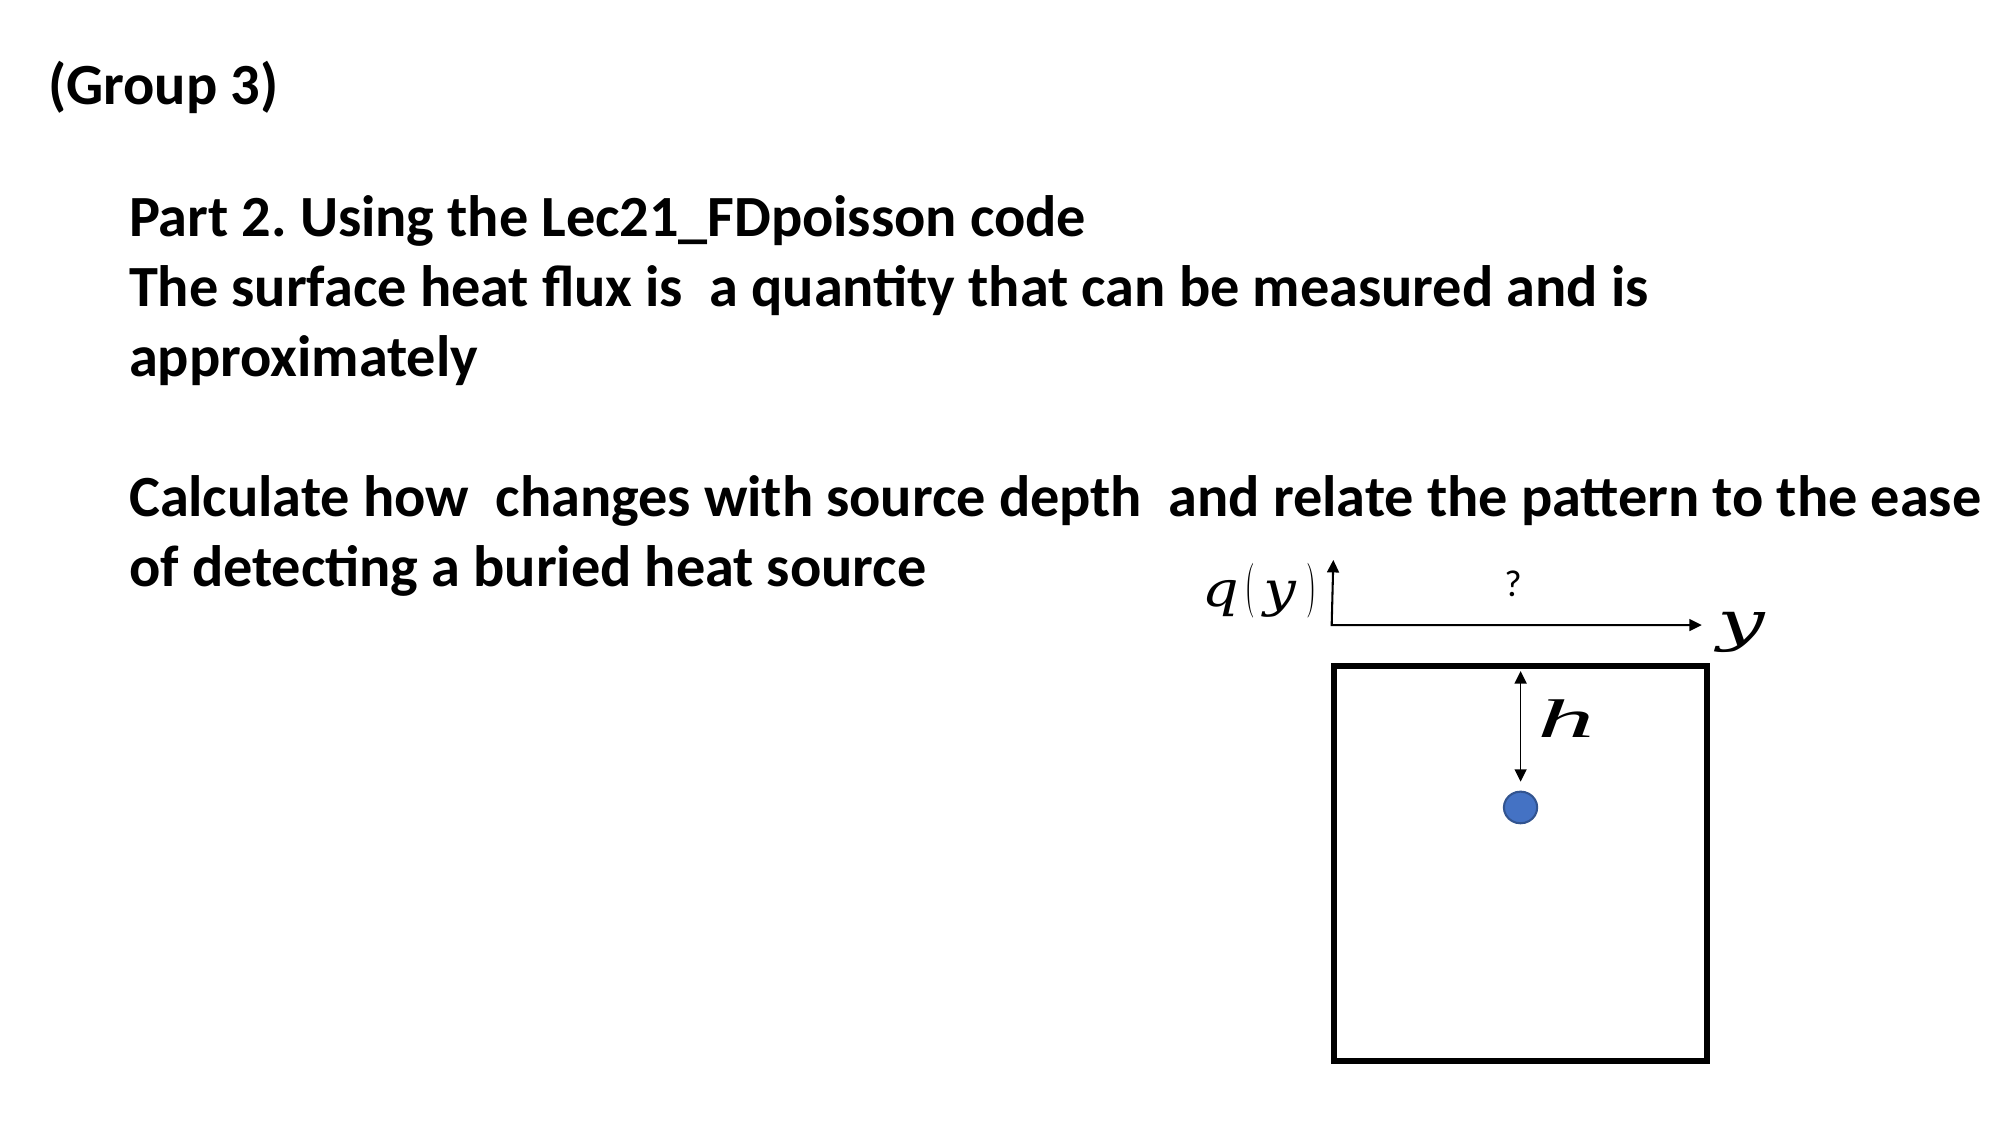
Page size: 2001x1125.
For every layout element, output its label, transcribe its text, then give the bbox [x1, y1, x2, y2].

text_box [1333, 665, 1708, 1062]
text_box [1502, 790, 1539, 825]
text_box ? [1489, 551, 1537, 612]
text_box [1326, 560, 1702, 632]
text_box (Group 3) [33, 39, 1805, 194]
